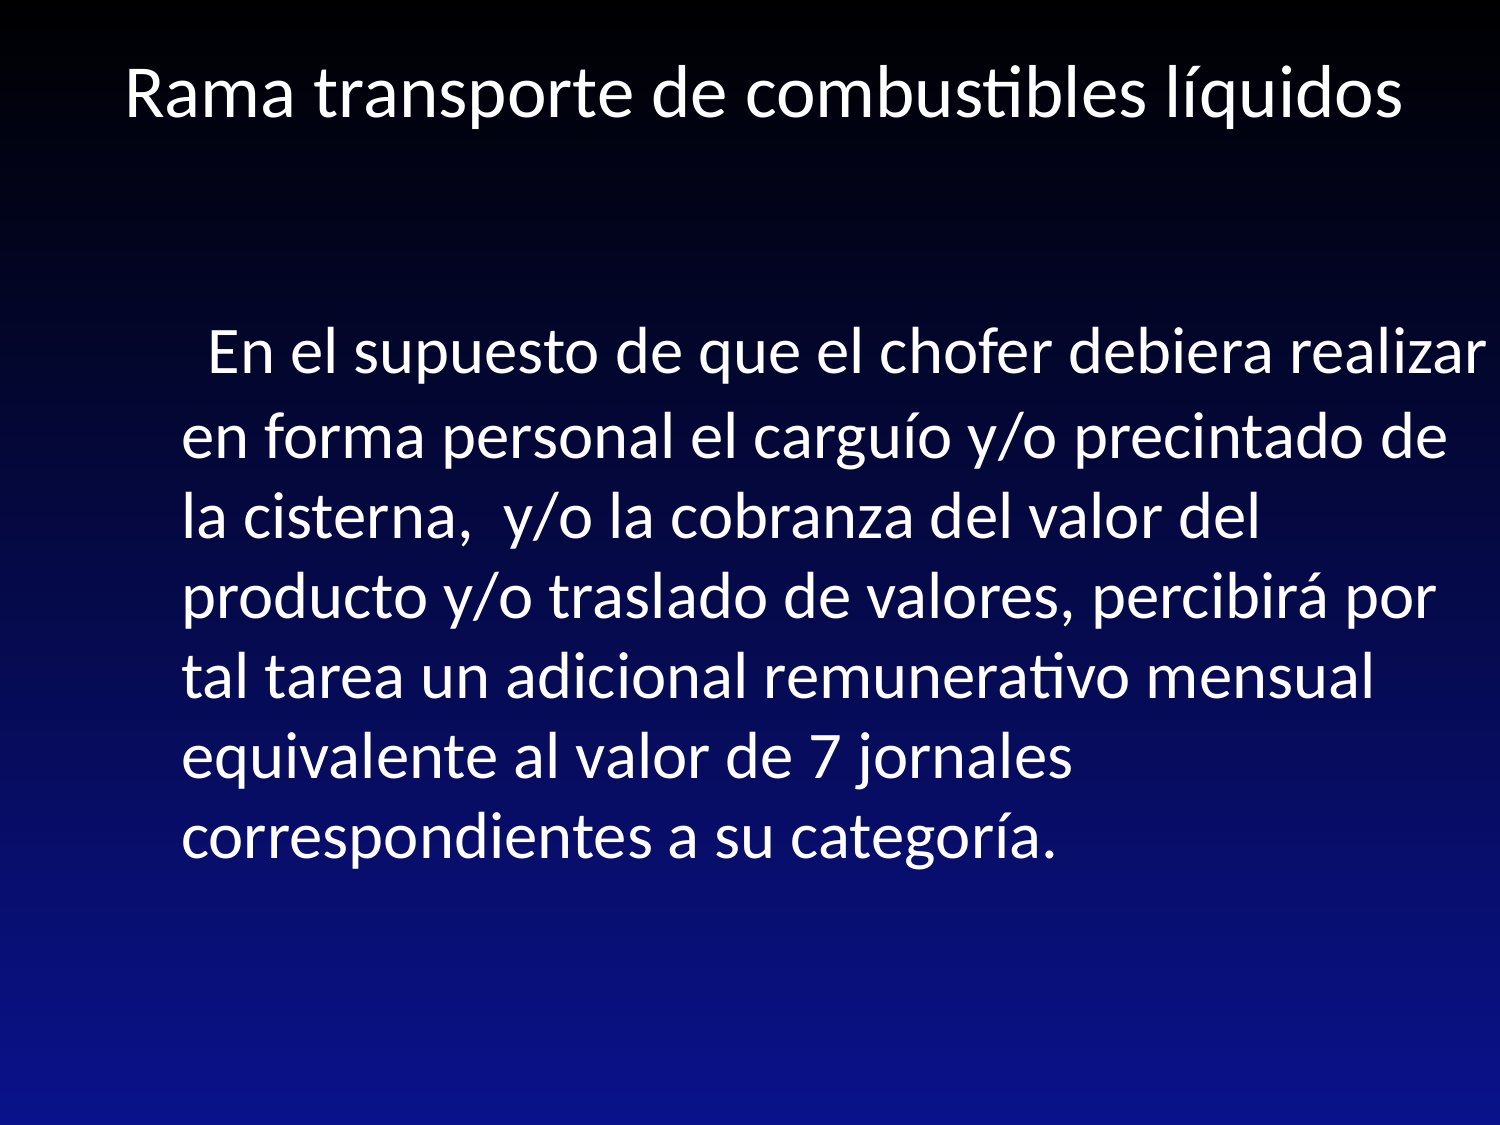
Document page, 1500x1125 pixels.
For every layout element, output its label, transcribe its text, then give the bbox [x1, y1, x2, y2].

title Rama transporte de combustibles líquidos [76, 42, 1453, 197]
list En el supuesto de que el chofer debiera realizar en forma personal el carguío y/o precintado de la cisterna, y/o la cobranza del valor del producto y/o traslado de valores, percibirá por tal tarea un adicional remunerativo mensual equivalente al valor de 7 jornales correspondientes a su categoría. [124, 173, 1500, 917]
